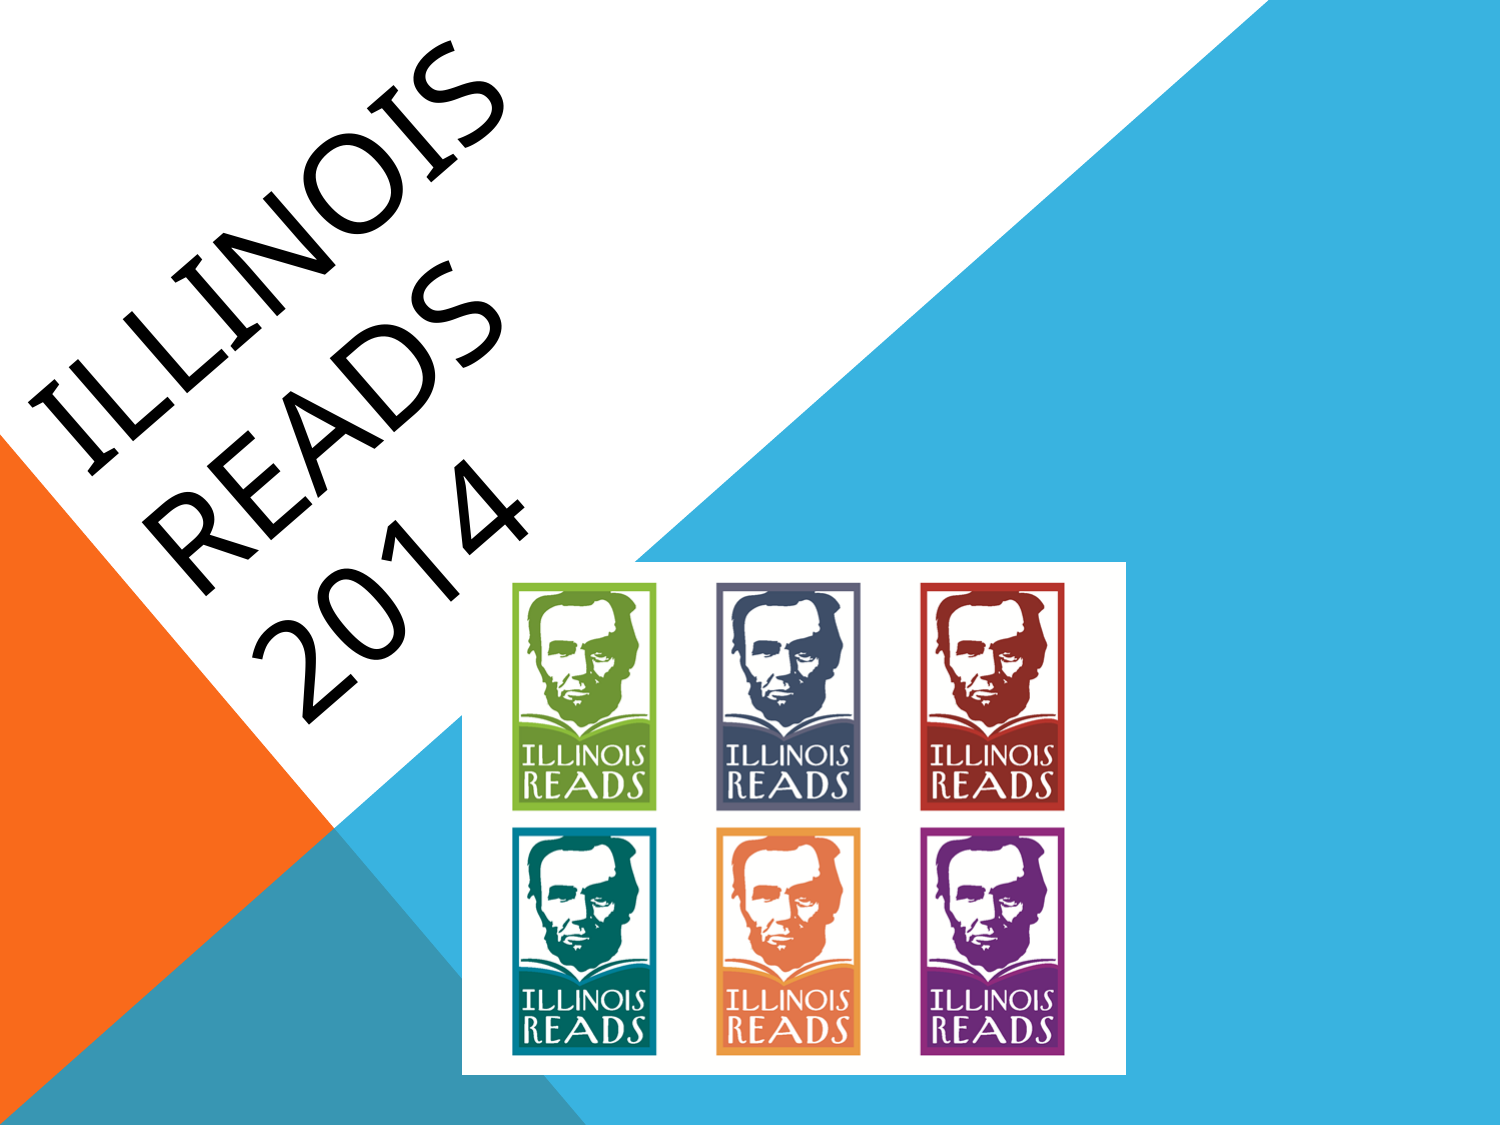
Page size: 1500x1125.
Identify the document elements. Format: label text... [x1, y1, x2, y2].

picture [462, 562, 1126, 1075]
title ILLINOIS READS 2014 [182, 4, 1012, 762]
